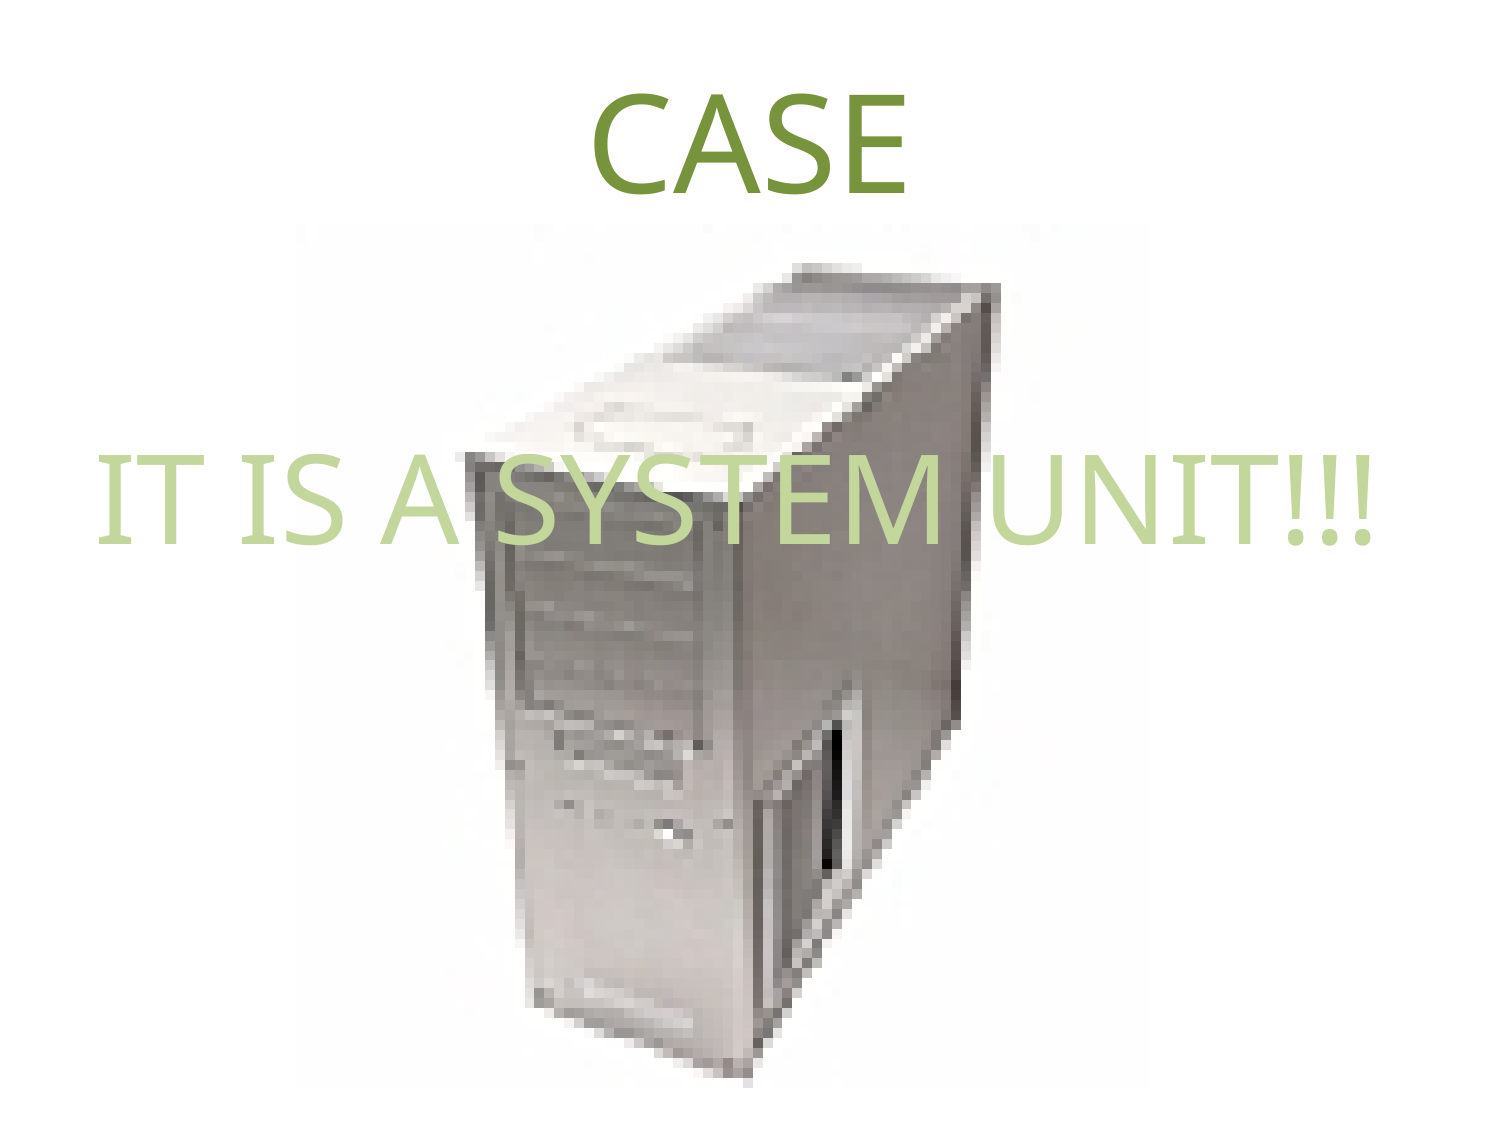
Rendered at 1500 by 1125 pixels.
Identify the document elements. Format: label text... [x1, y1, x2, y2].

list IT IS A SYSTEM UNIT!!! [62, 412, 282, 713]
title CASE [75, 45, 1425, 233]
list IT IS A SYSTEM UNIT!!! [1154, 412, 1413, 713]
picture [287, 224, 1151, 1088]
